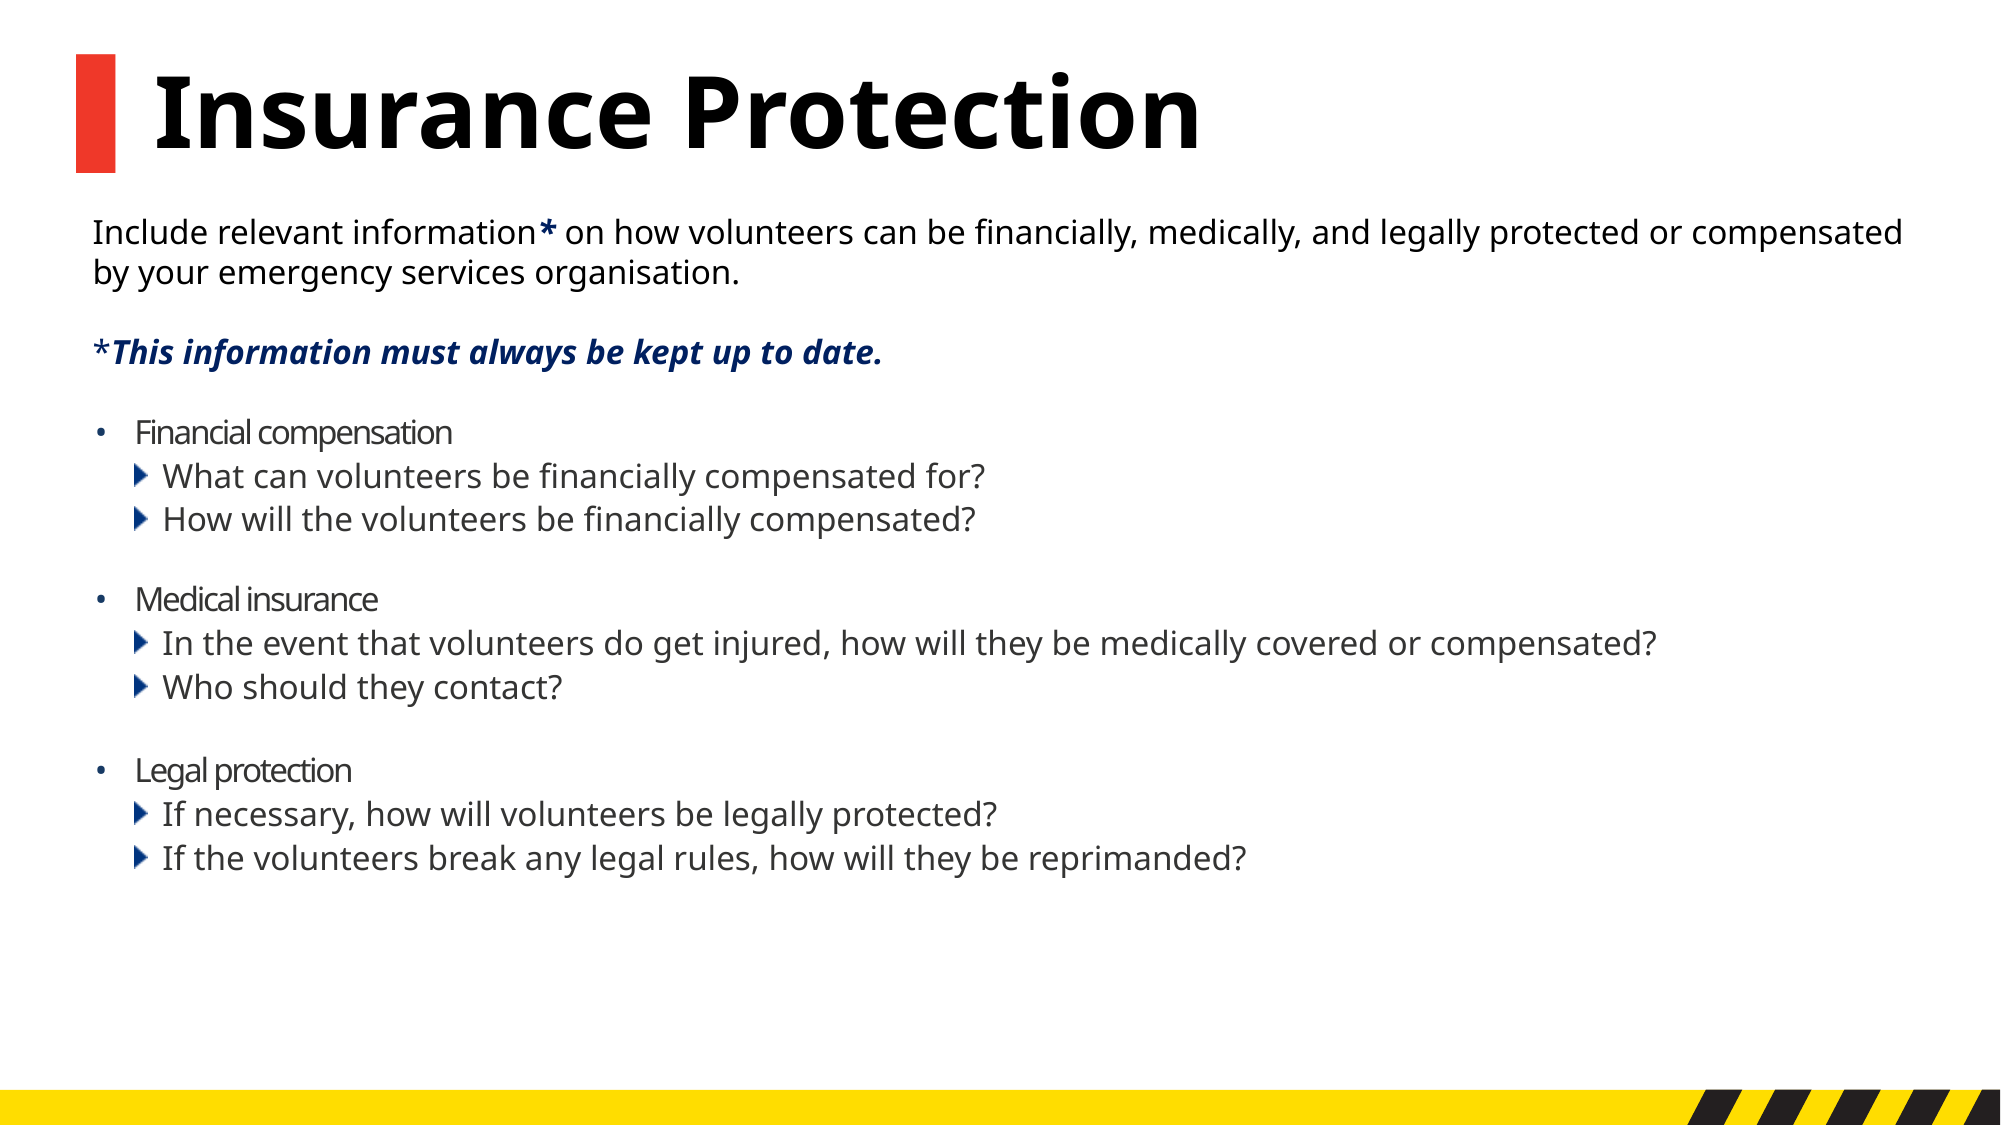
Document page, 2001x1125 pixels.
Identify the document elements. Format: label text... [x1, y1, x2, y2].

picture [134, 801, 148, 825]
text_box ▌Insurance Protection [62, 40, 1872, 176]
picture [134, 630, 148, 654]
picture [134, 674, 148, 698]
picture [134, 845, 148, 869]
picture [134, 506, 148, 531]
text_box Include relevant information* on how volunteers can be financially, medically, and legally protected or compensated by your emergency services organisation. *This information must always be kept up to date. • Financial compensation What can volunteers be financially compensated for? How will the volunteers be financially compensated? • Medical insurance In the event that volunteers do get injured, how will they be medically covered or compensated? Who should they contact? • Legal protection If necessary, how will volunteers be legally protected? If the volunteers break any legal rules, how will they be reprimanded? [78, 204, 1923, 885]
picture [134, 463, 148, 487]
